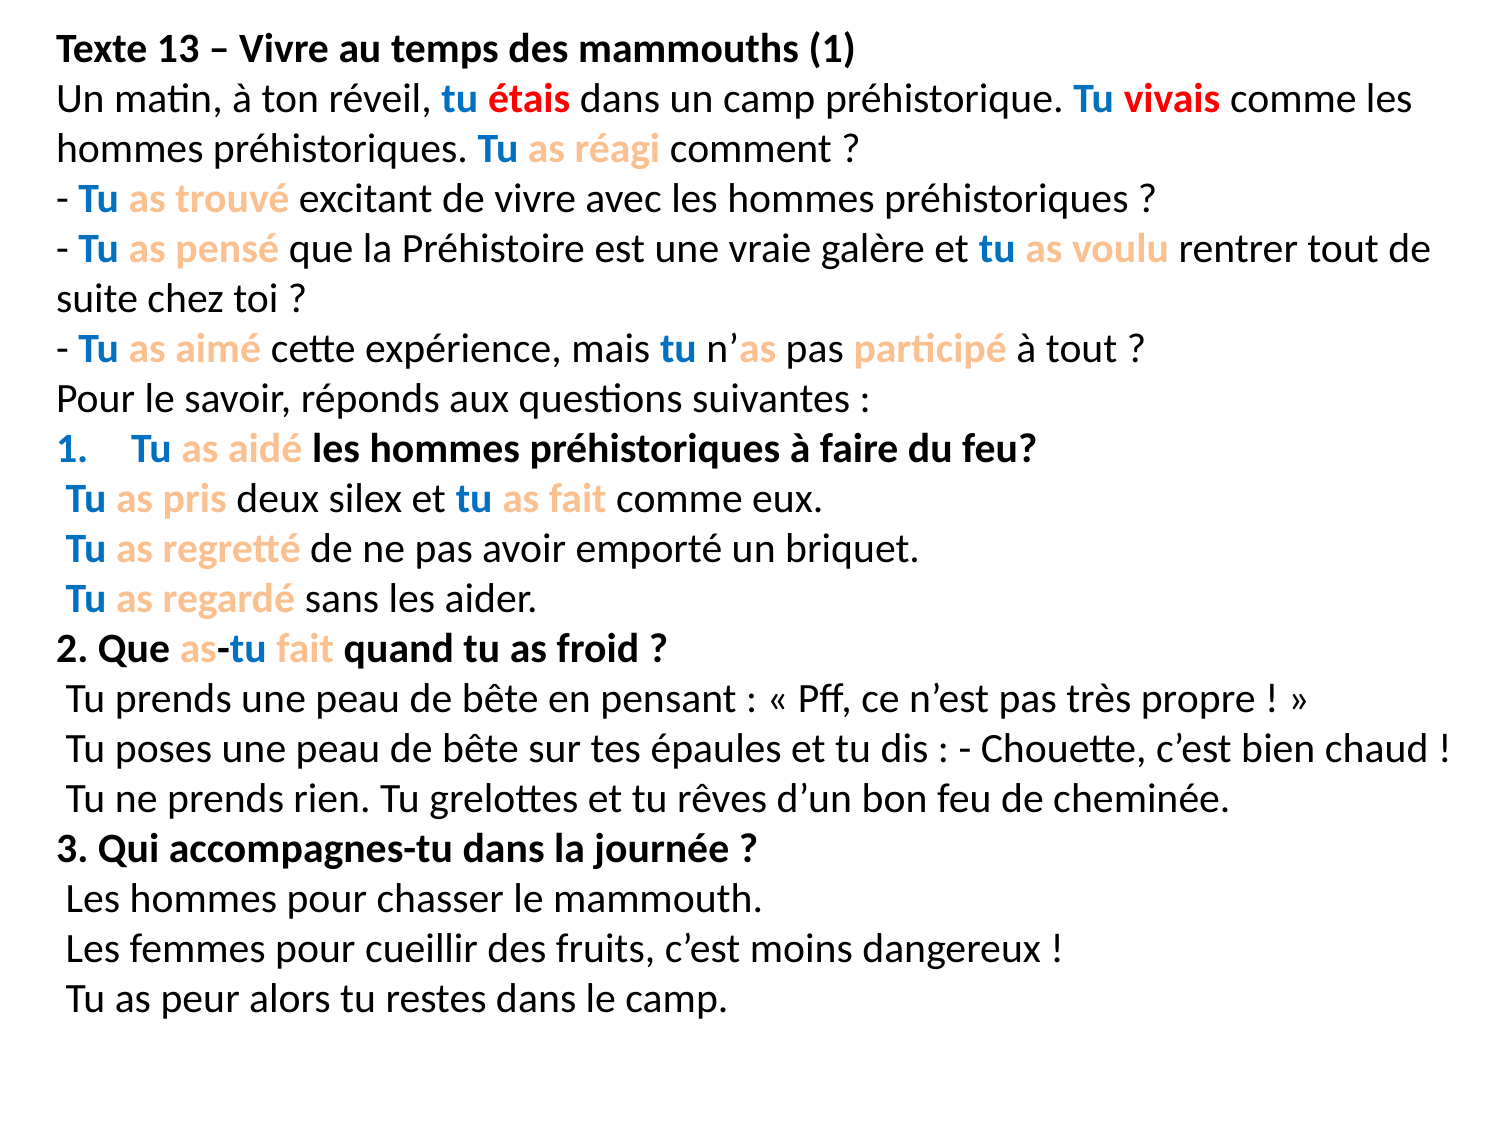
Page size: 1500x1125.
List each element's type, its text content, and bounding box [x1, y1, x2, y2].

text_box Texte 13 – Vivre au temps des mammouths (1) Un matin, à ton réveil, tu étais dans un camp préhistorique. Tu vivais comme les hommes préhistoriques. Tu as réagi comment ? - Tu as trouvé excitant de vivre avec les hommes préhistoriques ? - Tu as pensé que la Préhistoire est une vraie galère et tu as voulu rentrer tout de suite chez toi ? - Tu as aimé cette expérience, mais tu n’as pas participé à tout ? Pour le savoir, réponds aux questions suivantes : Tu as aidé les hommes préhistoriques à faire du feu? Tu as pris deux silex et tu as fait comme eux. Tu as regretté de ne pas avoir emporté un briquet. Tu as regardé sans les aider. 2. Que as-tu fait quand tu as froid ? Tu prends une peau de bête en pensant : « Pff, ce n’est pas très propre ! » Tu poses une peau de bête sur tes épaules et tu dis : - Chouette, c’est bien chaud ! Tu ne prends rien. Tu grelottes et tu rêves d’un bon feu de cheminée. 3. Qui accompagnes-tu dans la journée ? Les hommes pour chasser le mammouth. Les femmes pour cueillir des fruits, c’est moins dangereux ! Tu as peur alors tu restes dans le camp. [41, 13, 1471, 1029]
